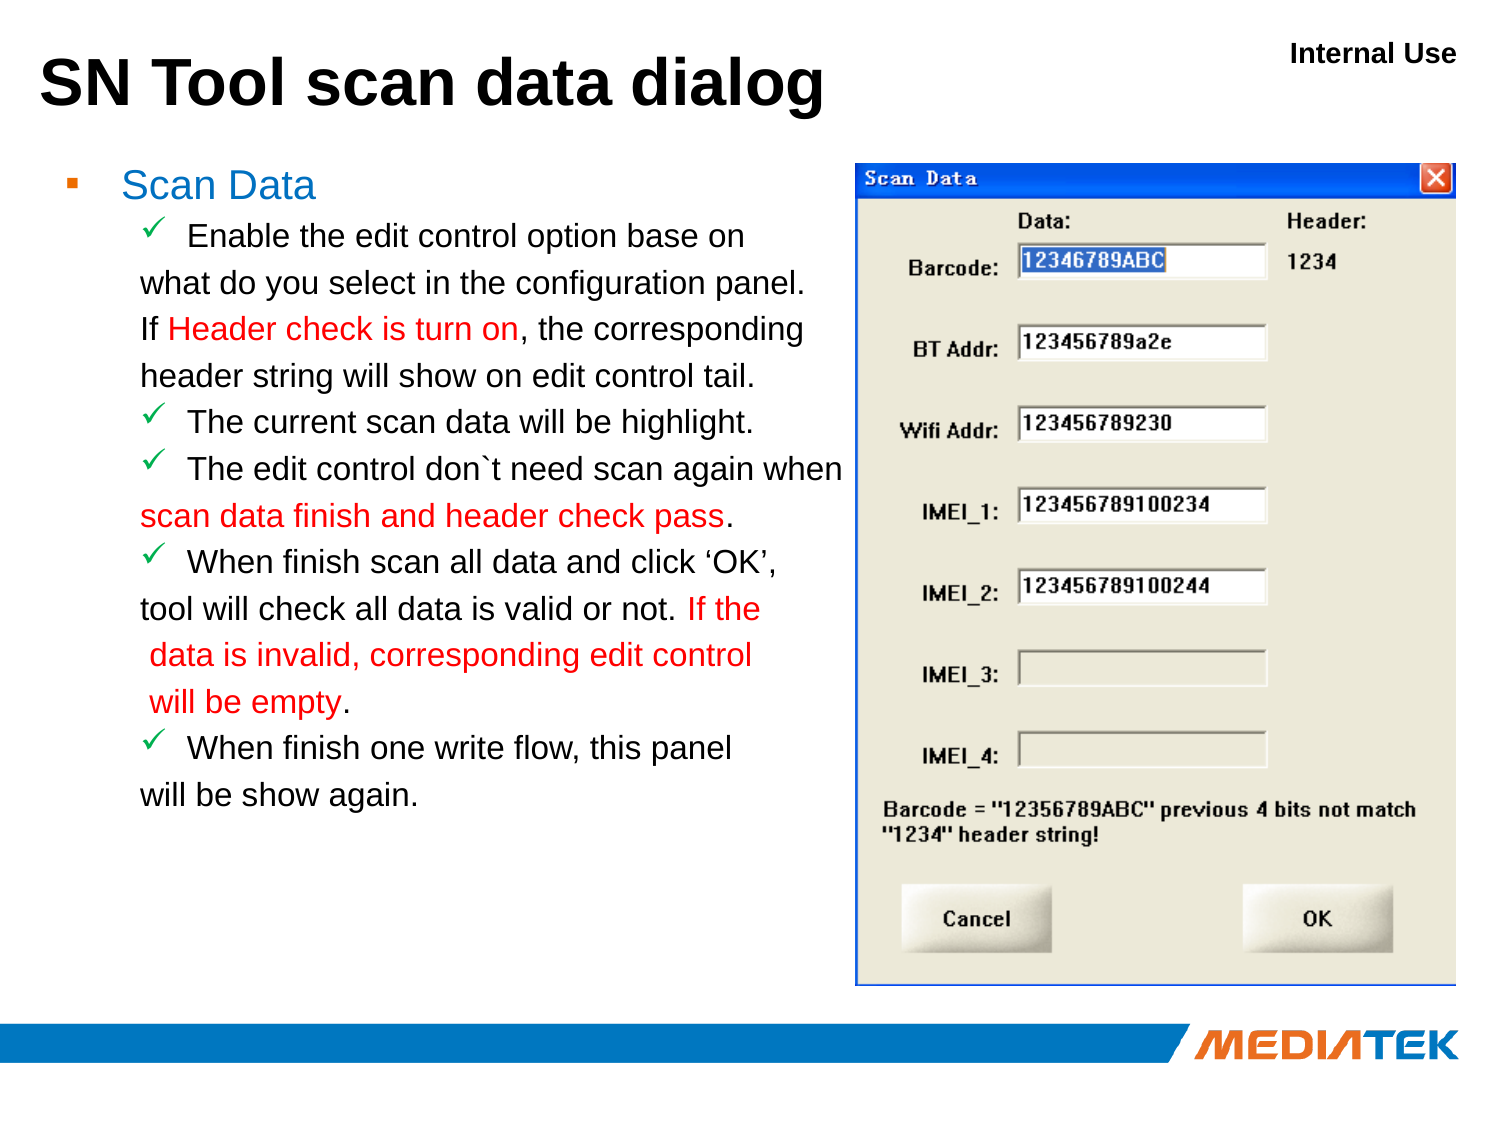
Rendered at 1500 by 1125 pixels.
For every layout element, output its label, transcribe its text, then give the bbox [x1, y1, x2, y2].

title SN Tool scan data dialog [24, 24, 1348, 134]
picture [855, 163, 1456, 987]
list Scan Data Enable the edit control option base on what do you select in the configuration panel. If Header check is turn on, the corresponding header string will show on edit control tail. The current scan data will be highlight. The edit control don`t need scan again when scan data finish and header check pass. When finish scan all data and click ‘OK’, tool will check all data is valid or not. If the data is invalid, corresponding edit control will be empty. When finish one write flow, this panel will be show again. [49, 149, 1435, 1001]
picture [0, 1023, 1459, 1063]
